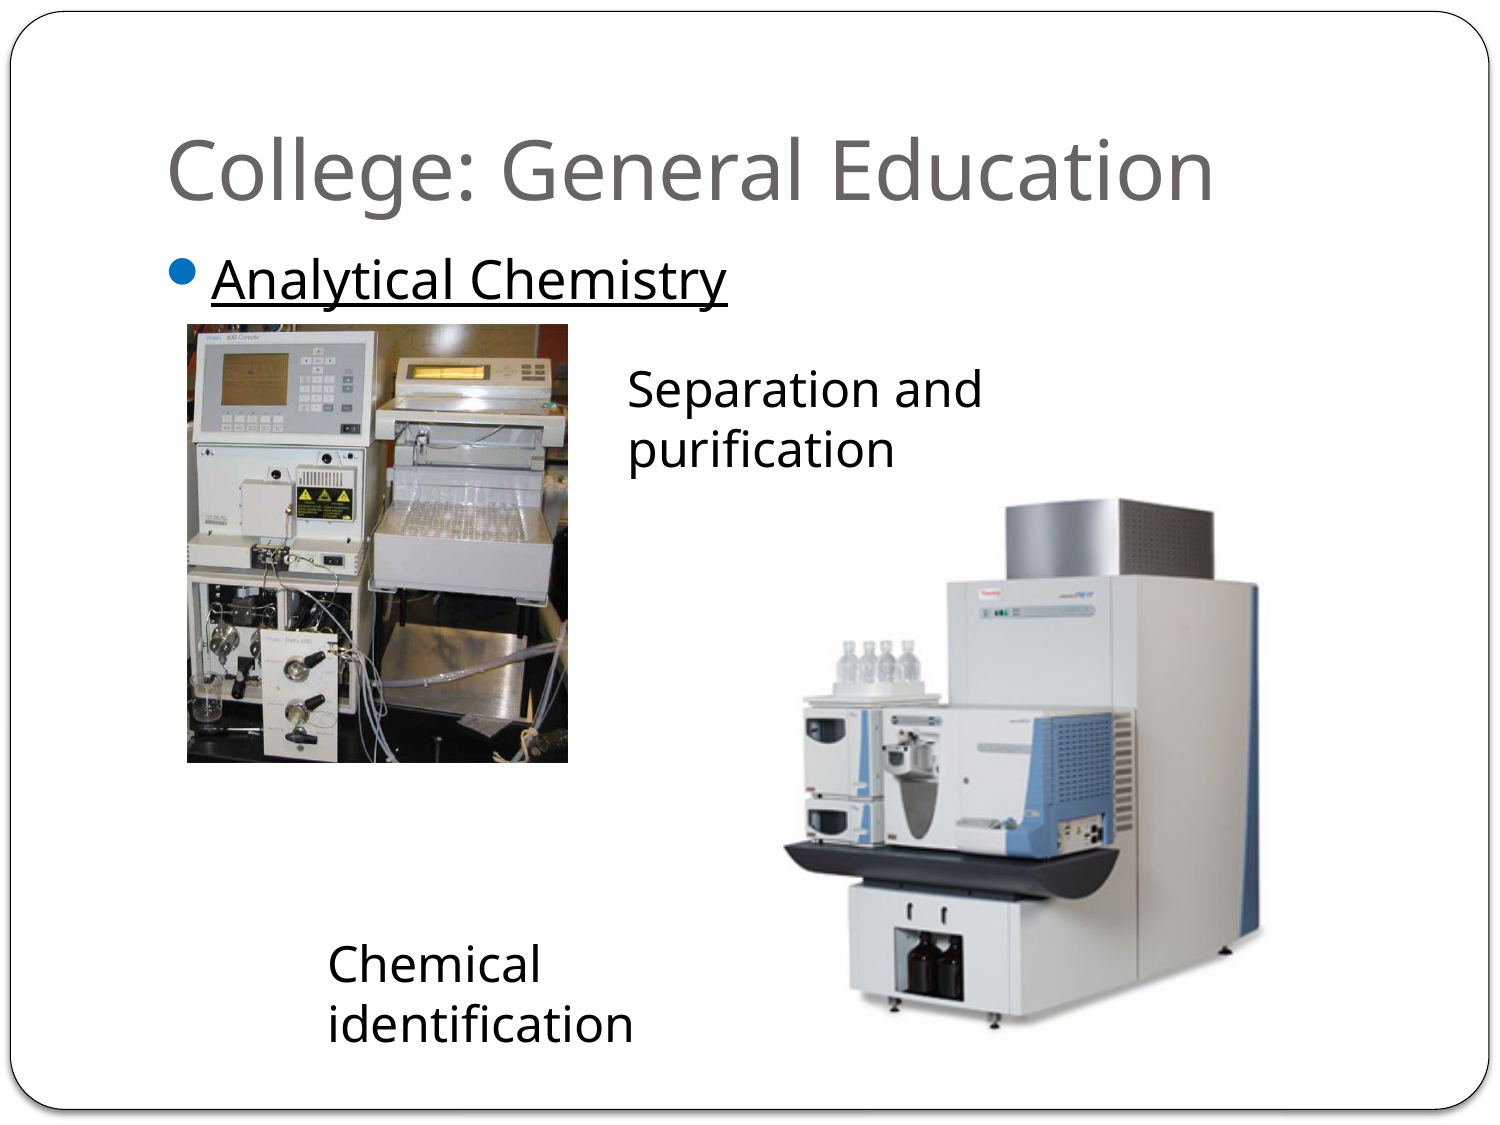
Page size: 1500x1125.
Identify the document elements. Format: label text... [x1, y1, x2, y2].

picture [752, 482, 1304, 1043]
text_box Chemical identification [312, 924, 788, 1060]
picture [187, 324, 568, 763]
text_box Separation and purification [612, 349, 1138, 485]
title College: General Education [149, 44, 1426, 233]
list Analytical Chemistry [149, 237, 751, 363]
